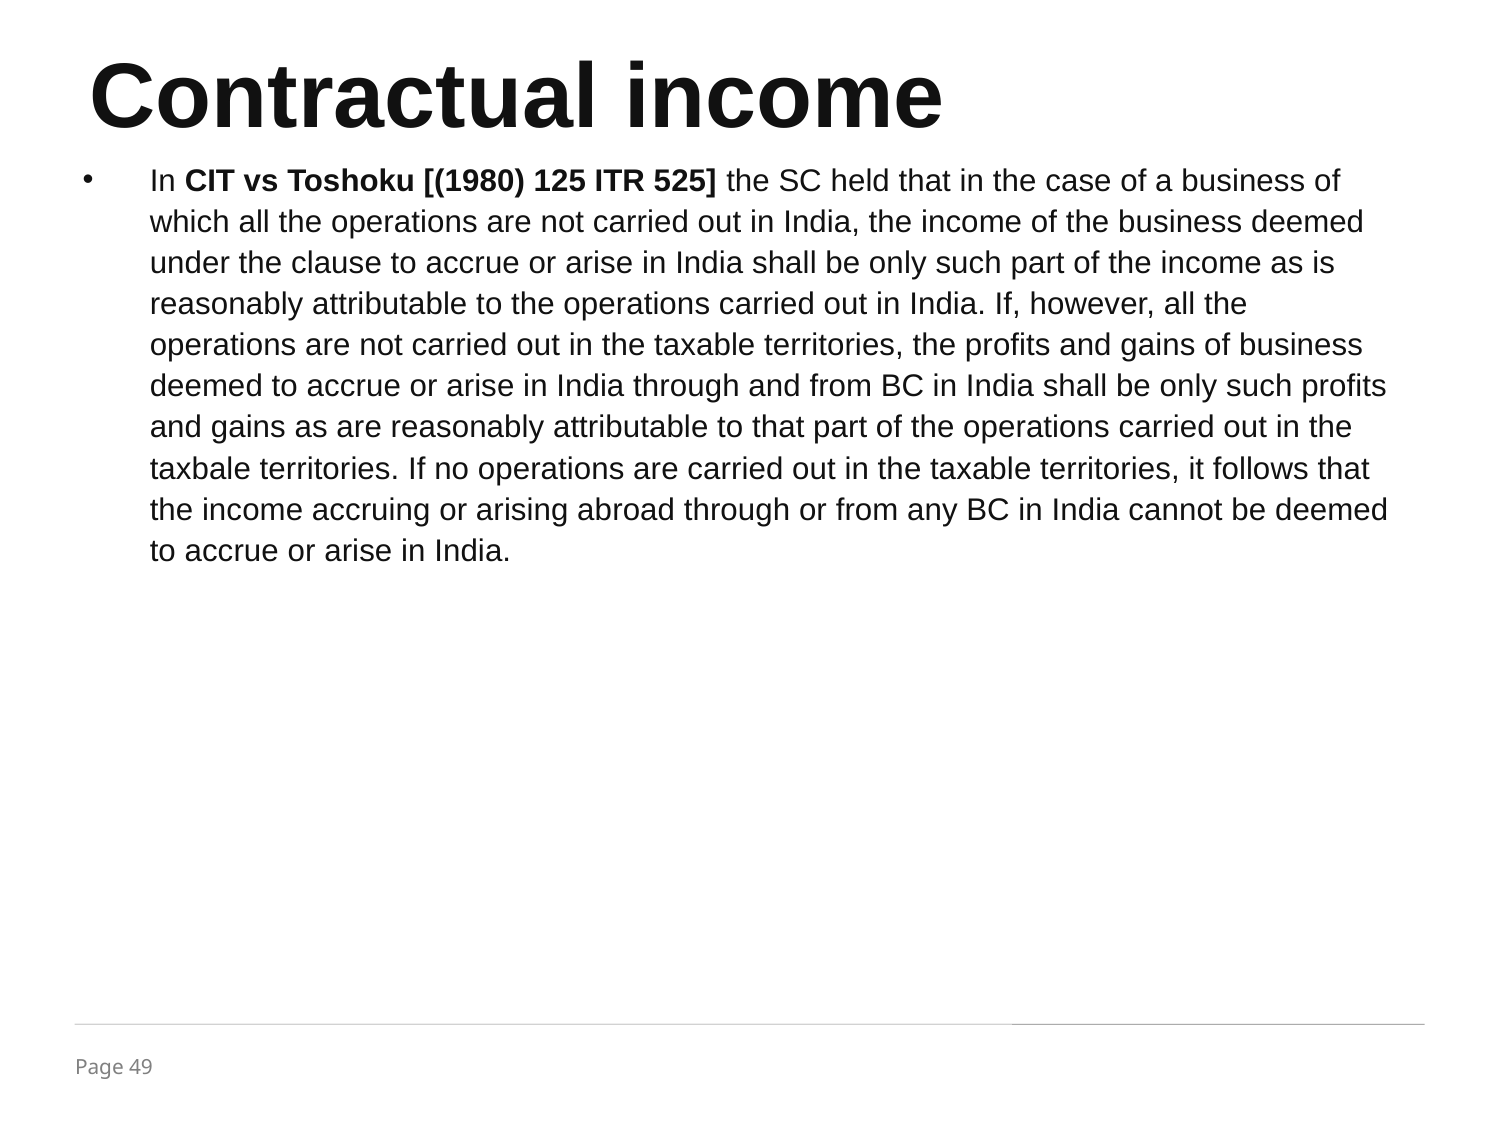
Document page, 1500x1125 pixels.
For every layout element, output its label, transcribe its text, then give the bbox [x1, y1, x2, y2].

text_box In CIT vs Toshoku [(1980) 125 ITR 525] the SC held that in the case of a business of which all the operations are not carried out in India, the income of the business deemed under the clause to accrue or arise in India shall be only such part of the income as is reasonably attributable to the operations carried out in India. If, however, all the operations are not carried out in the taxable territories, the profits and gains of business deemed to accrue or arise in India through and from BC in India shall be only such profits and gains as are reasonably attributable to that part of the operations carried out in the taxbale territories. If no operations are carried out in the taxable territories, it follows that the income accruing or arising abroad through or from any BC in India cannot be deemed to accrue or arise in India. [64, 148, 1415, 655]
text_box Contractual income [74, 45, 1425, 173]
